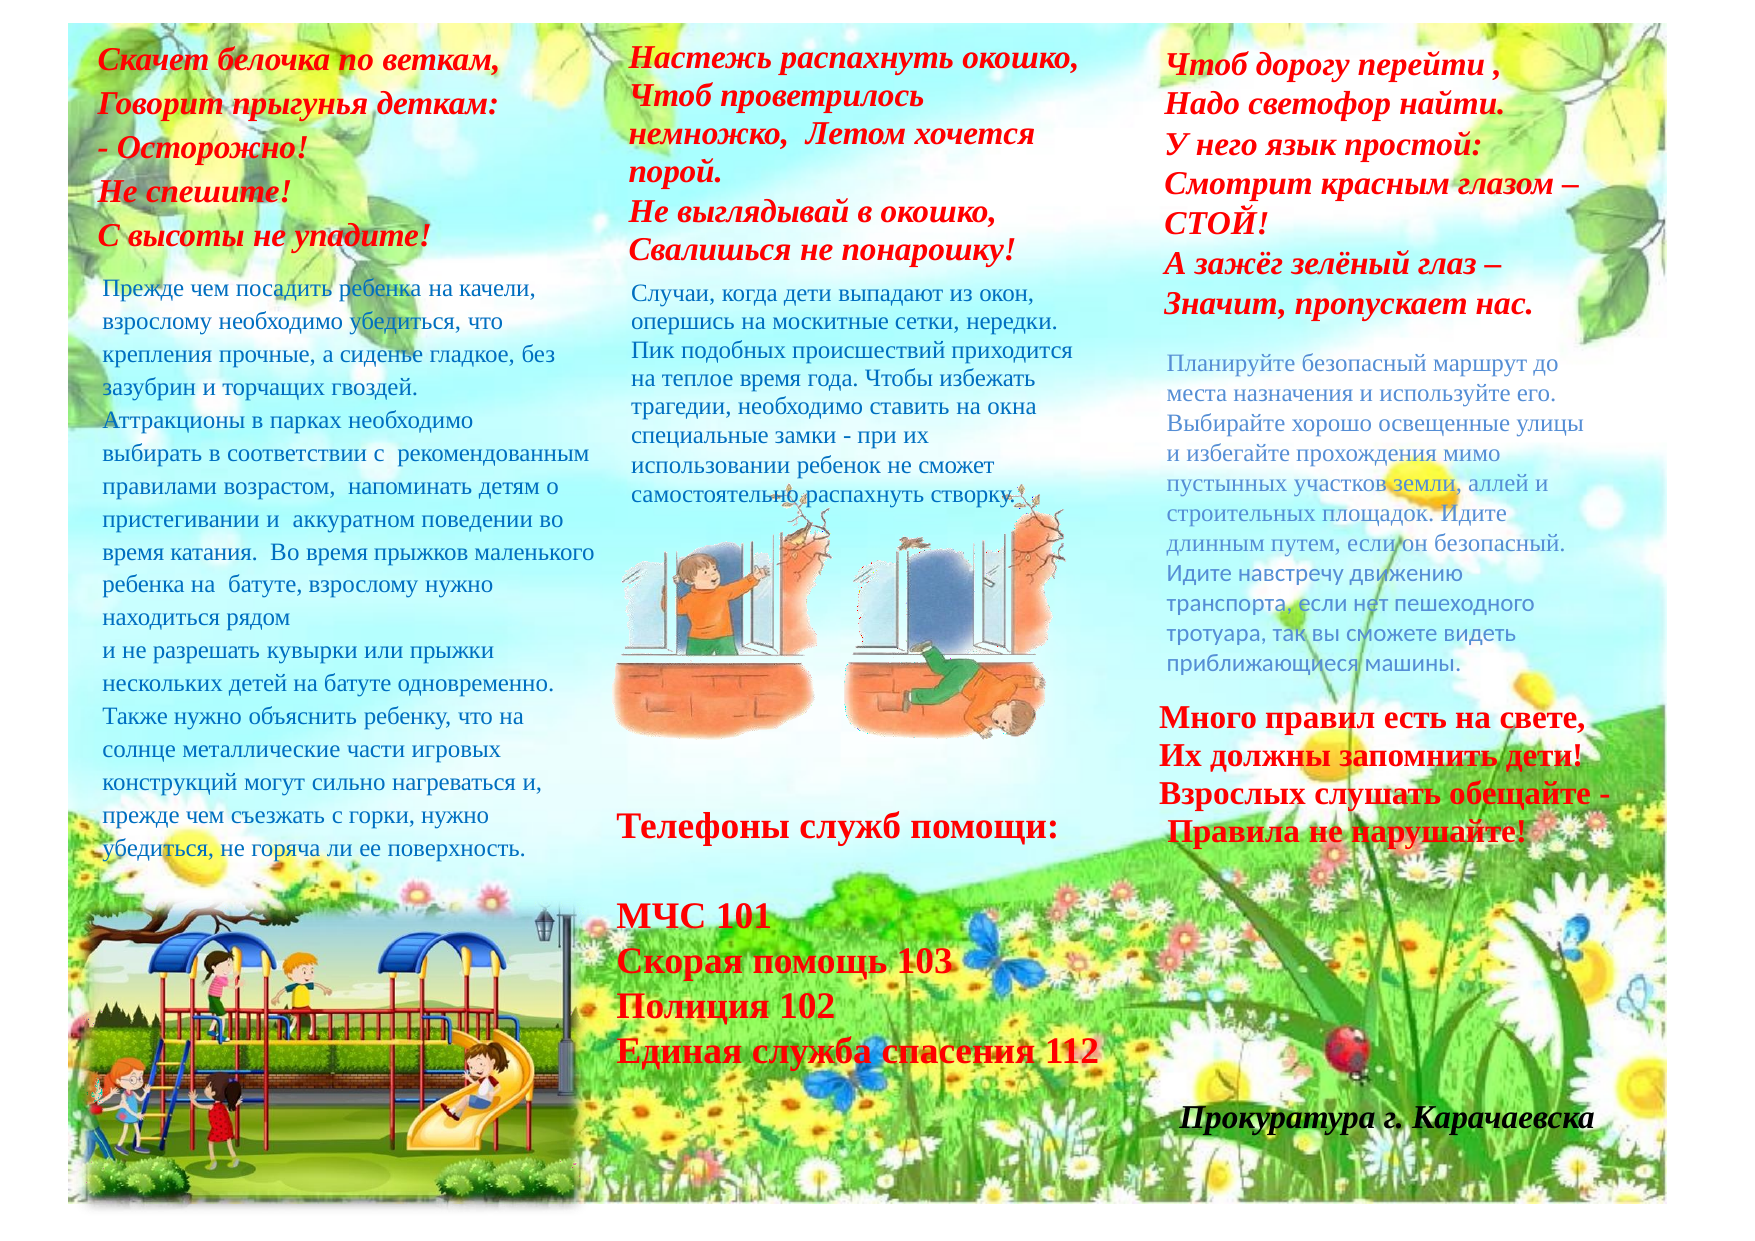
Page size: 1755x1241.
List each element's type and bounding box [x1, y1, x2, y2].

picture [68, 23, 1667, 1218]
